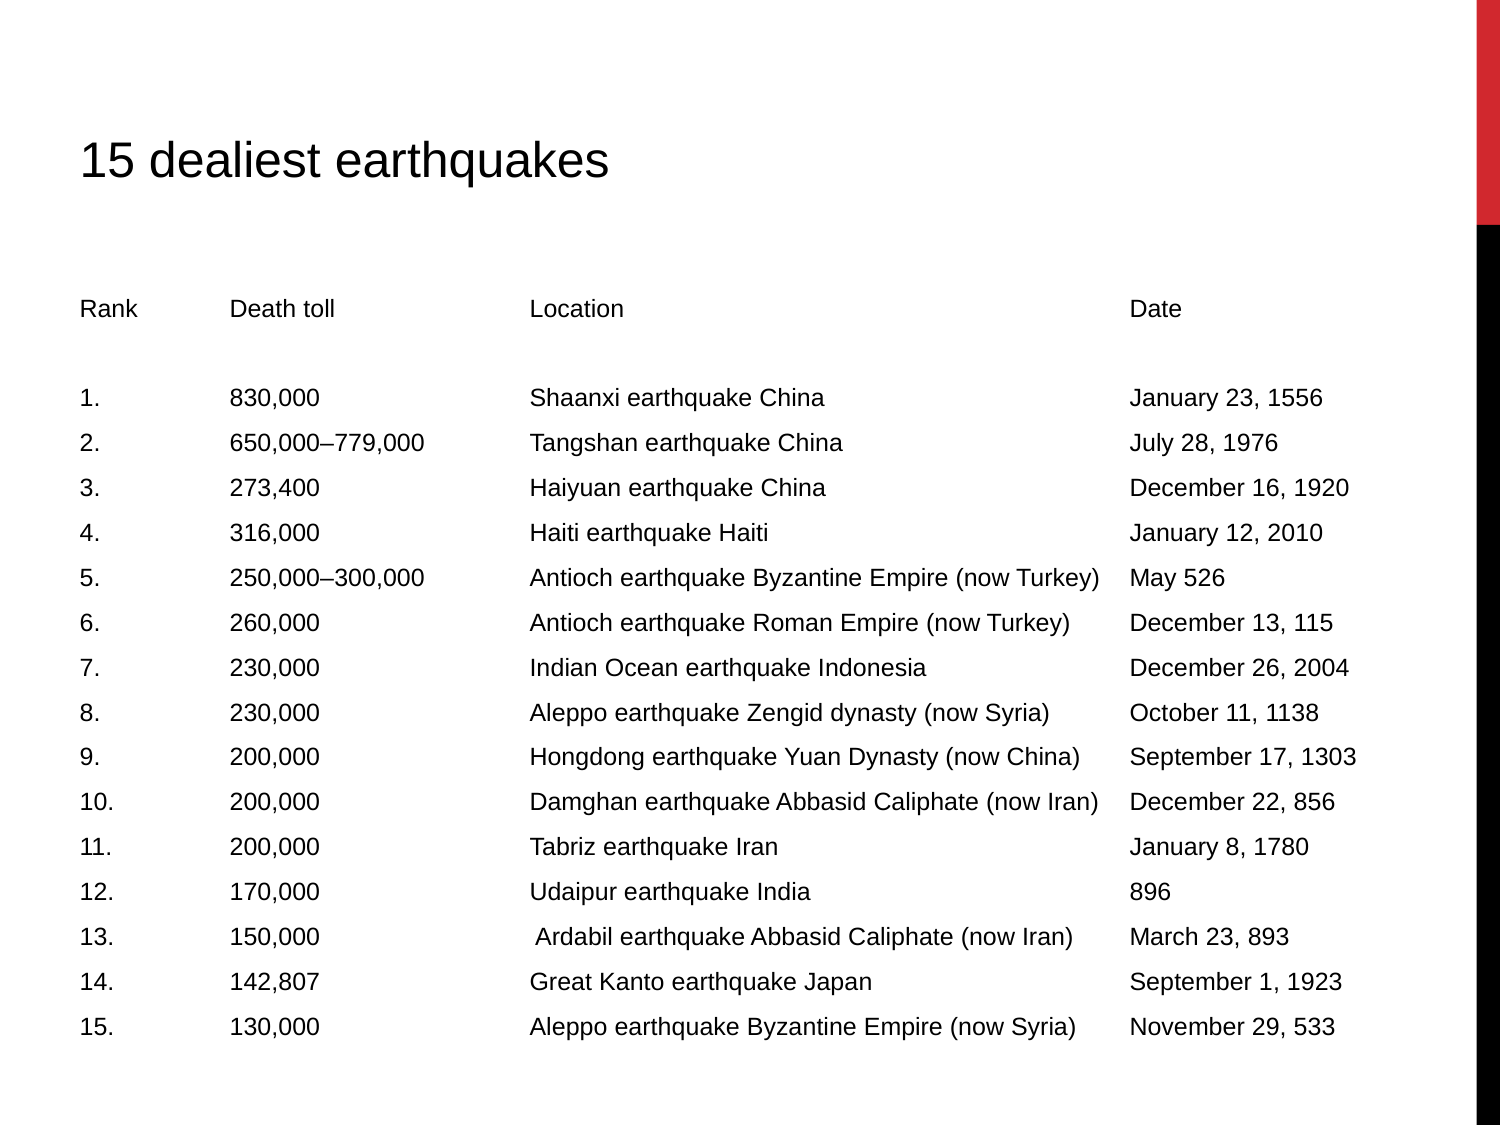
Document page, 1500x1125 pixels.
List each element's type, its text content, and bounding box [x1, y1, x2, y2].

text_box 15 dealiest earthquakes Rank Death toll Location Date 1. 830,000 Shaanxi earthquake China January 23, 1556 2. 650,000–779,000 Tangshan earthquake China July 28, 1976 3. 273,400 Haiyuan earthquake China December 16, 1920 4. 316,000 Haiti earthquake Haiti January 12, 2010 5. 250,000–300,000 Antioch earthquake Byzantine Empire (now Turkey) May 526 6. 260,000 Antioch earthquake Roman Empire (now Turkey) December 13, 115 7. 230,000 Indian Ocean earthquake Indonesia December 26, 2004 8. 230,000 Aleppo earthquake Zengid dynasty (now Syria) October 11, 1138 9. 200,000 Hongdong earthquake Yuan Dynasty (now China) September 17, 1303 10. 200,000 Damghan earthquake Abbasid Caliphate (now Iran) December 22, 856 11. 200,000 Tabriz earthquake Iran January 8, 1780 12. 170,000 Udaipur earthquake India 896 13. 150,000 Ardabil earthquake Abbasid Caliphate (now Iran) March 23, 893 14. 142,807 Great Kanto earthquake Japan September 1, 1923 15. 130,000 Aleppo earthquake Byzantine Empire (now Syria) November 29, 533 [64, 89, 1436, 1048]
